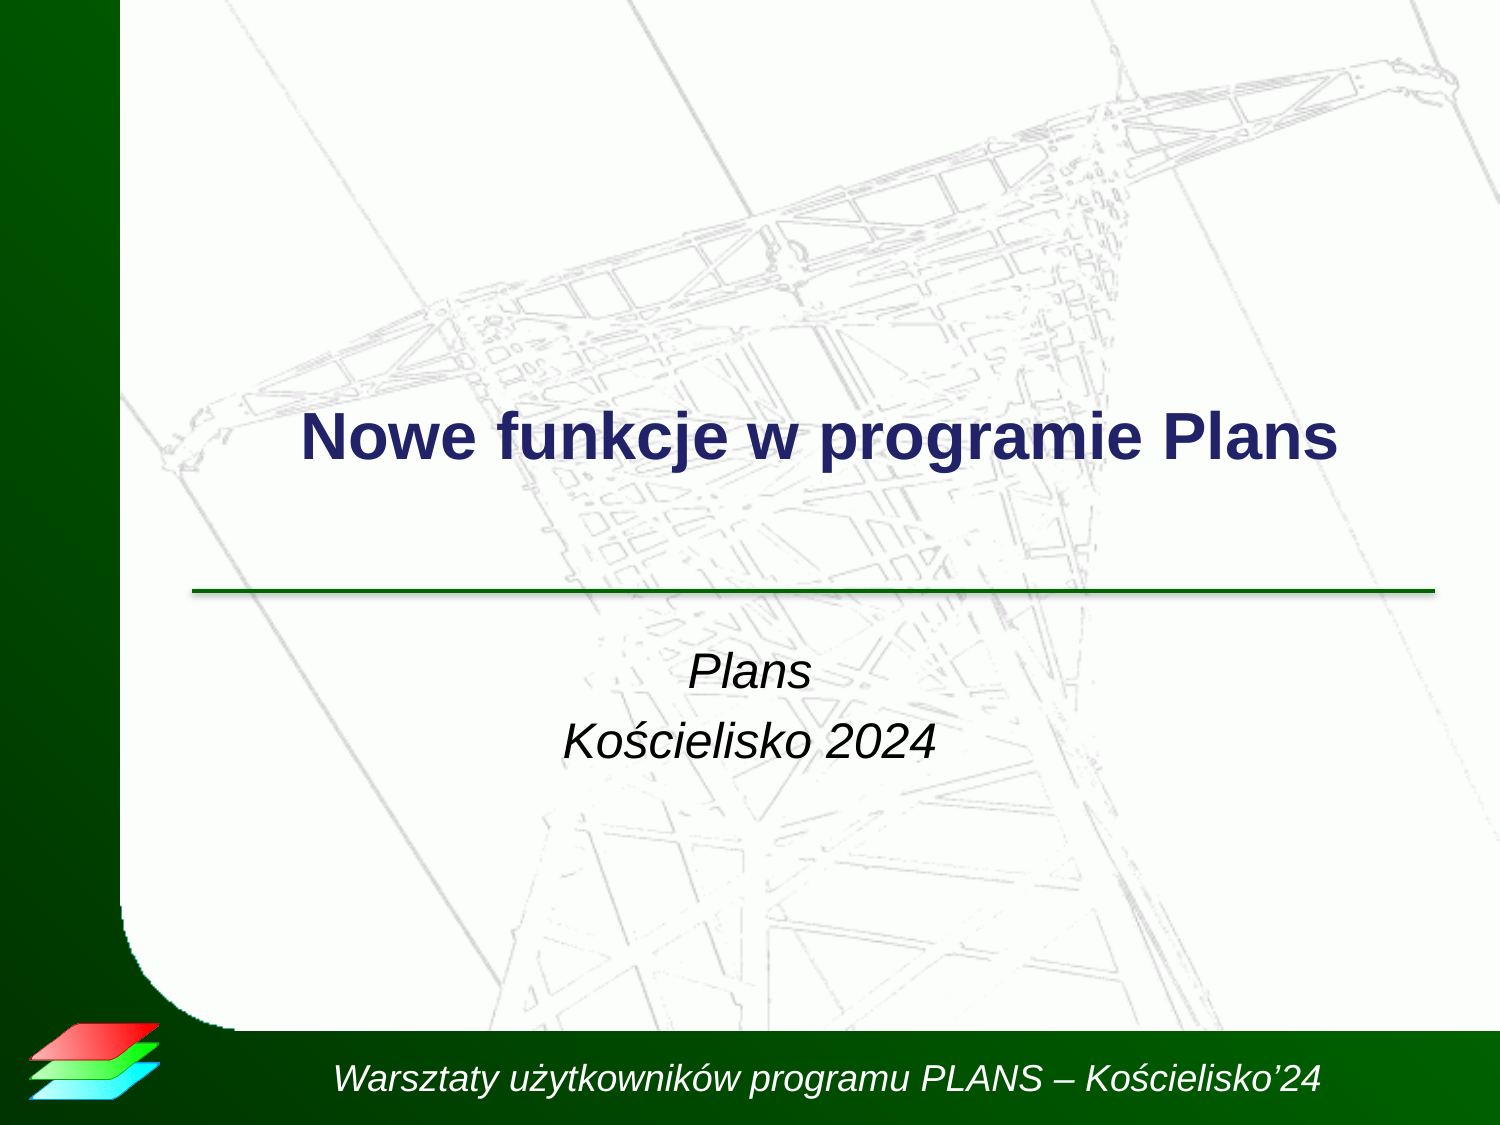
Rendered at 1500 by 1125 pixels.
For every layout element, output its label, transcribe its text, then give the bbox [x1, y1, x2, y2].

title Nowe funkcje w programie Plans [183, 254, 1459, 561]
picture [29, 0, 1500, 1100]
subtitle Plans Kościelisko 2024 [225, 630, 1275, 868]
